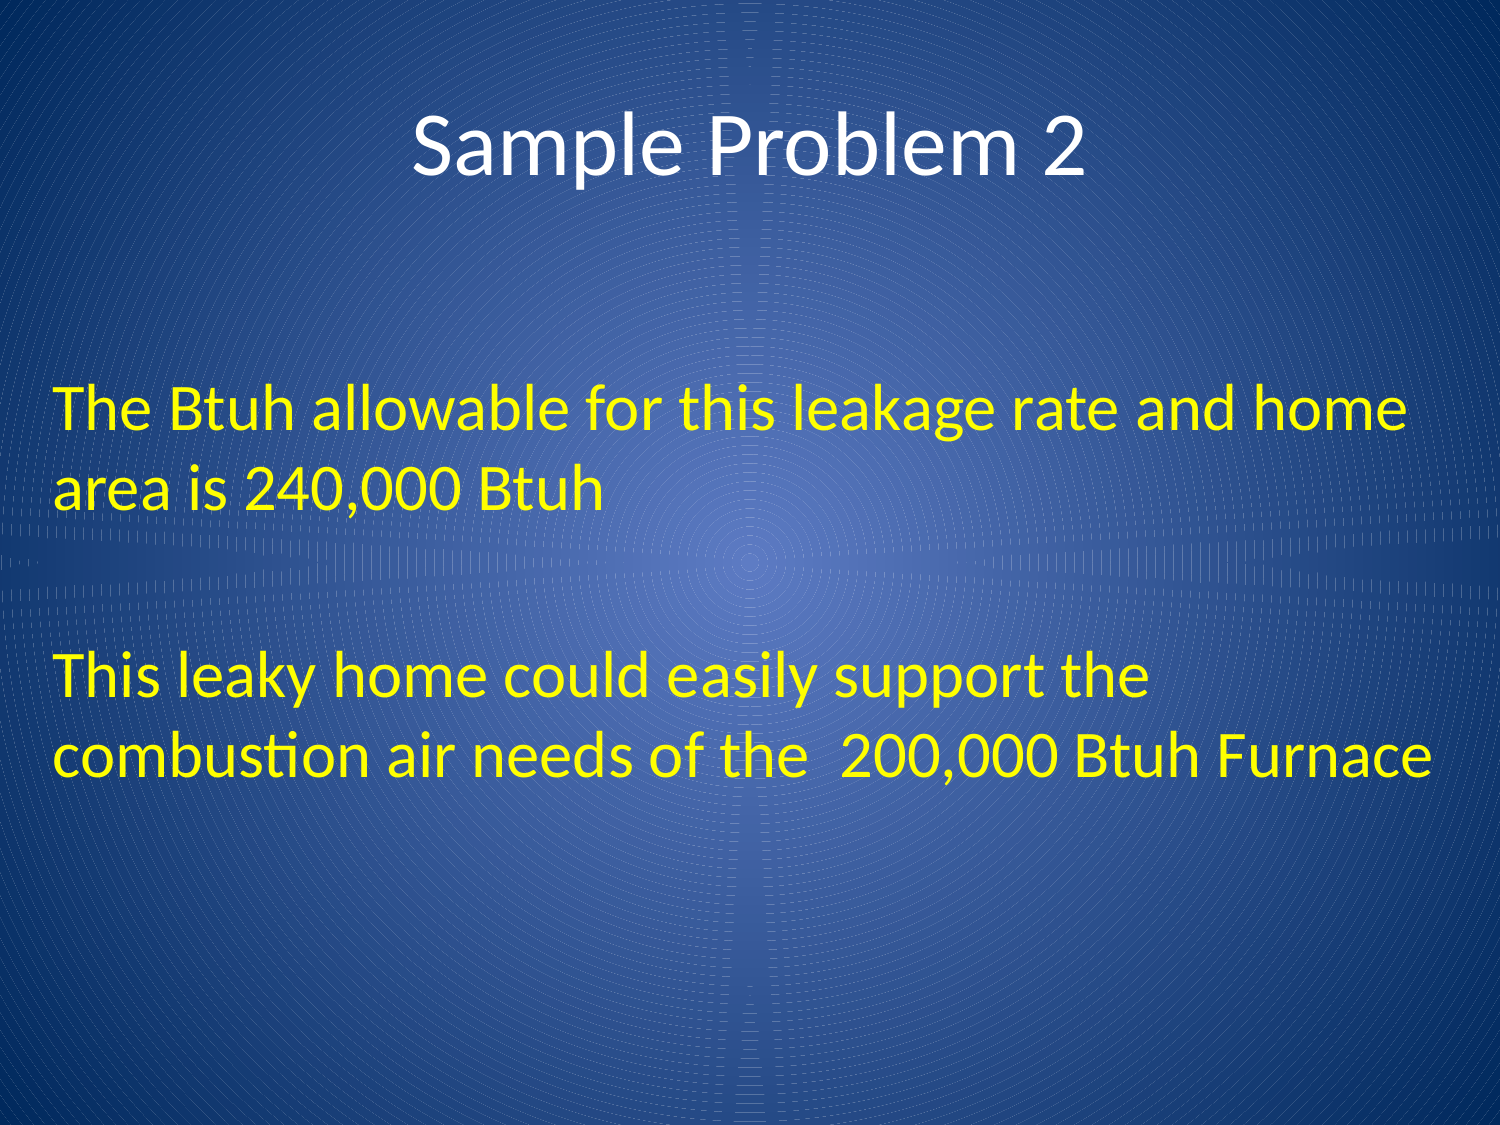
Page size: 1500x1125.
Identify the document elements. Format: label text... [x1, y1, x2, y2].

title Sample Problem 2 [75, 45, 1425, 233]
list The Btuh allowable for this leakage rate and home area is 240,000 Btuh This leaky home could easily support the combustion air needs of the 200,000 Btuh Furnace [37, 262, 1475, 1088]
